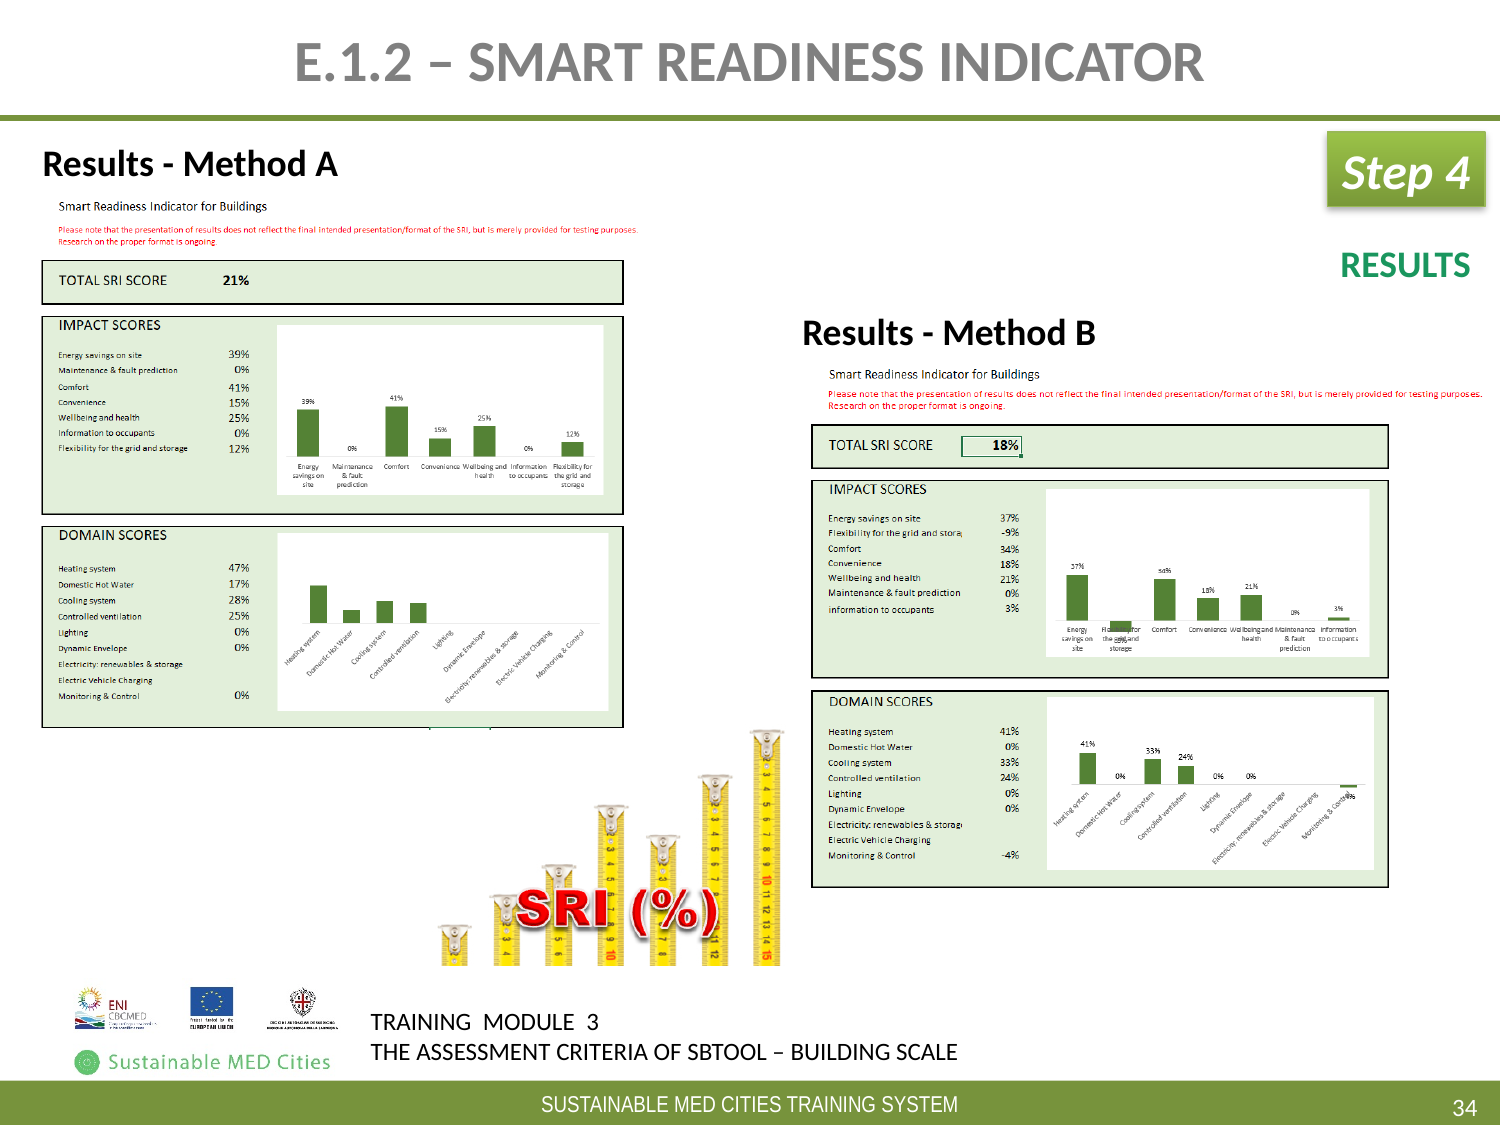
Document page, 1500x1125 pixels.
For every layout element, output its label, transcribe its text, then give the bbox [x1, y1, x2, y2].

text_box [27, 131, 640, 730]
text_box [787, 299, 1486, 894]
picture [381, 721, 854, 966]
text_box RESULTS [1068, 232, 1486, 292]
picture [62, 978, 356, 1080]
text_box Step 4 [1327, 131, 1486, 207]
title E.1.2 – SMART READINESS INDICATOR [0, 0, 1500, 117]
slide_number 34 [1142, 1076, 1493, 1125]
